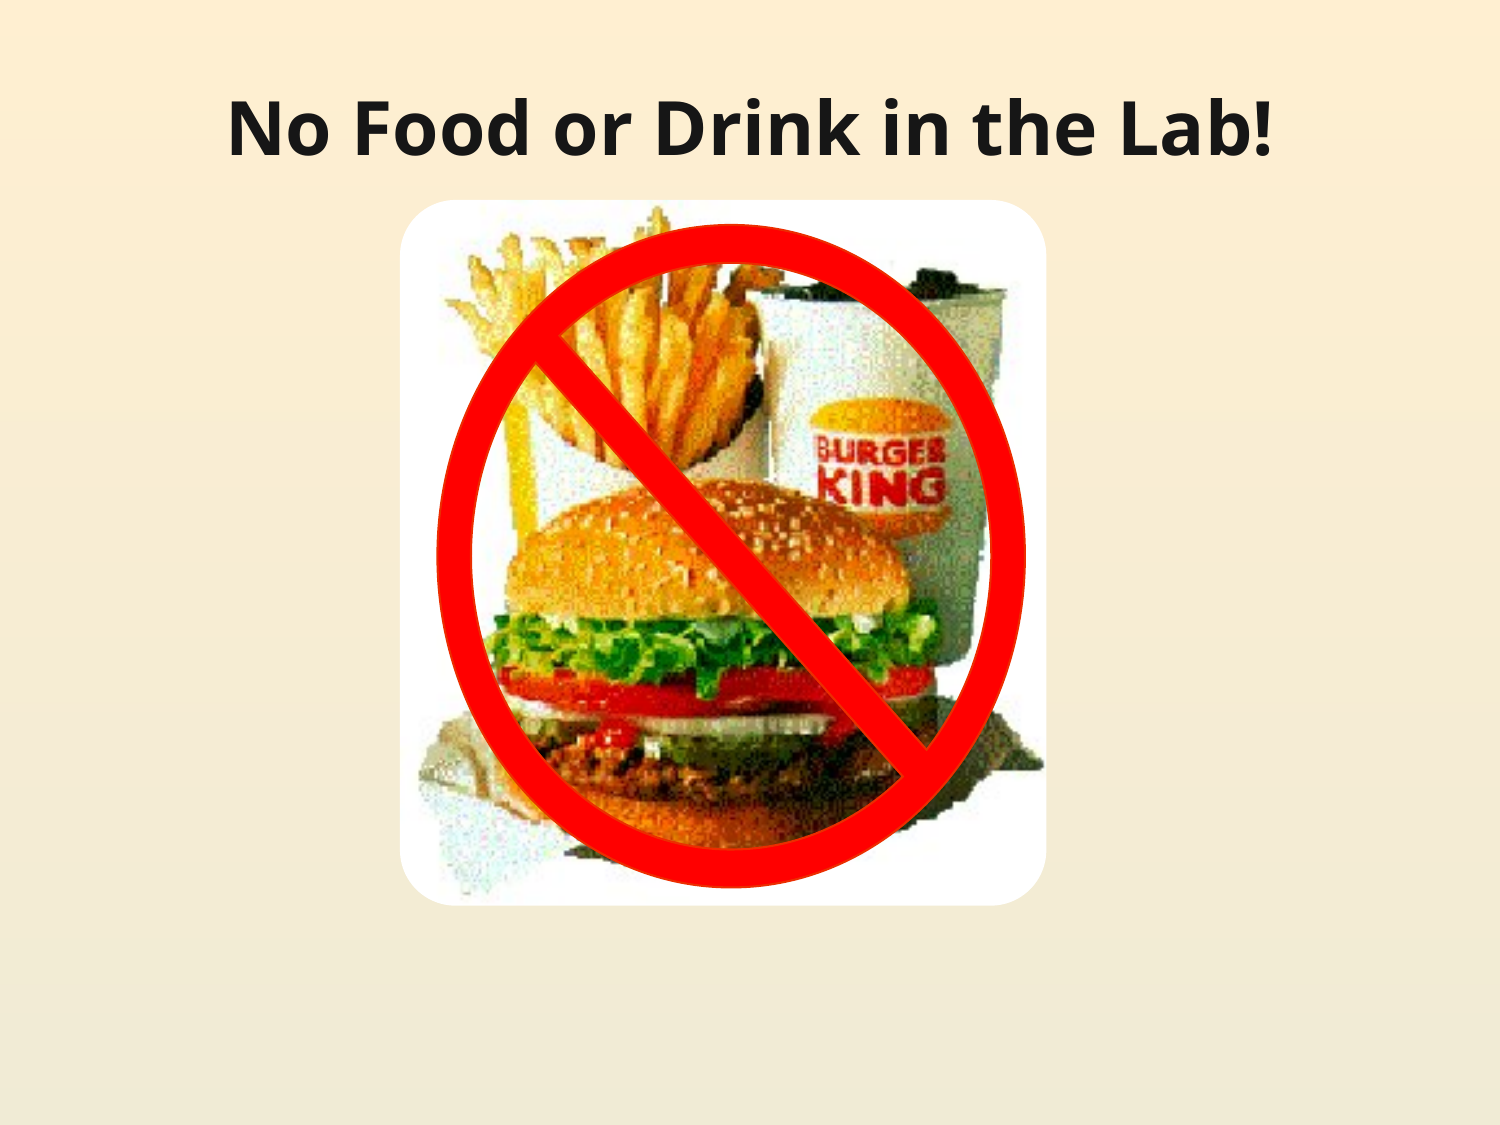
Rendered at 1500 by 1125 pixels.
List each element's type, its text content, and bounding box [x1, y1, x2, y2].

picture [399, 199, 1047, 906]
title No Food or Drink in the Lab! [112, 62, 1388, 188]
